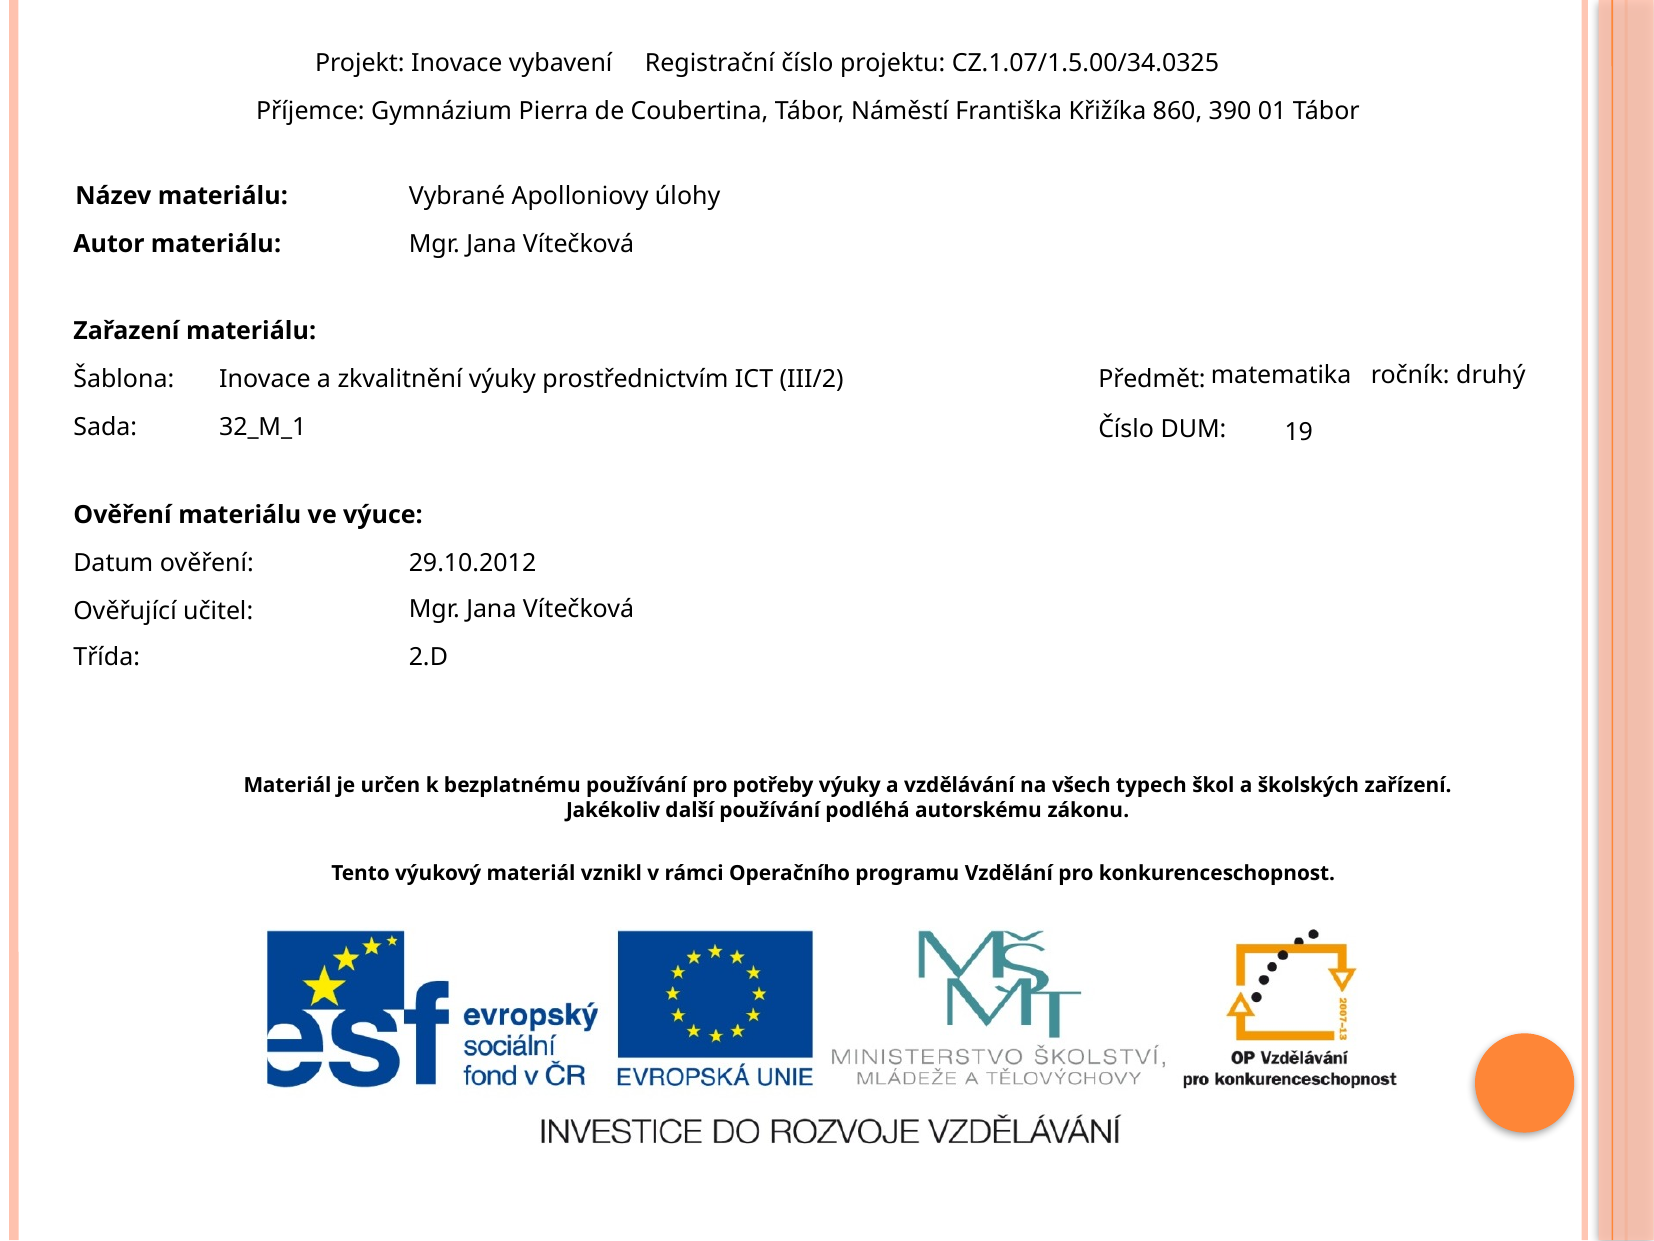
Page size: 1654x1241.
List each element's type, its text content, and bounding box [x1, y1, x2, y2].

text_box matematika ročník: druhý [1195, 343, 1565, 396]
text_box Název materiálu: [60, 164, 393, 217]
text_box Mgr. Jana Vítečková [393, 577, 686, 630]
text_box Tento výukový materiál vznikl v rámci Operačního programu Vzdělání pro konkurenceschopnost. [143, 844, 1523, 892]
text_box Předmět: [1083, 347, 1275, 397]
text_box Ověření materiálu ve výuce: [58, 483, 563, 536]
text_box Ověřující učitel: [58, 579, 346, 632]
text_box Autor materiálu: [58, 212, 371, 265]
text_box Sada: [58, 401, 200, 449]
text_box Mgr. Jana Vítečková [393, 212, 686, 265]
text_box 29.10.2012 [393, 531, 567, 584]
text_box 32_M_1 [204, 395, 645, 479]
text_box 2.D [393, 624, 515, 678]
text_box Datum ověření: [58, 531, 342, 579]
text_box Číslo DUM: [1083, 397, 1309, 451]
text_box Inovace a zkvalitnění výuky prostřednictvím ICT (III/2) [204, 347, 1055, 401]
text_box Třída: [58, 632, 200, 678]
text_box Příjemce: Gymnázium Pierra de Coubertina, Tábor, Náměstí Františka Křižíka 860, 390 01 Tábor [70, 79, 1548, 132]
text_box Materiál je určen k bezplatnému používání pro potřeby výuky a vzdělávání na všech typech škol a školských zařízení. Jakékoliv další používání podléhá autorskému zákonu. [0, 756, 1654, 829]
text_box Projekt: Inovace vybavení Registrační číslo projektu: CZ.1.07/1.5.00/34.0325 [300, 31, 1367, 79]
text_box 19 [1269, 400, 1487, 453]
text_box Vybrané Apolloniovy úlohy [393, 164, 857, 217]
text_box Zařazení materiálu: [58, 299, 421, 347]
picture [261, 926, 1406, 1148]
text_box Šablona: [58, 347, 204, 401]
